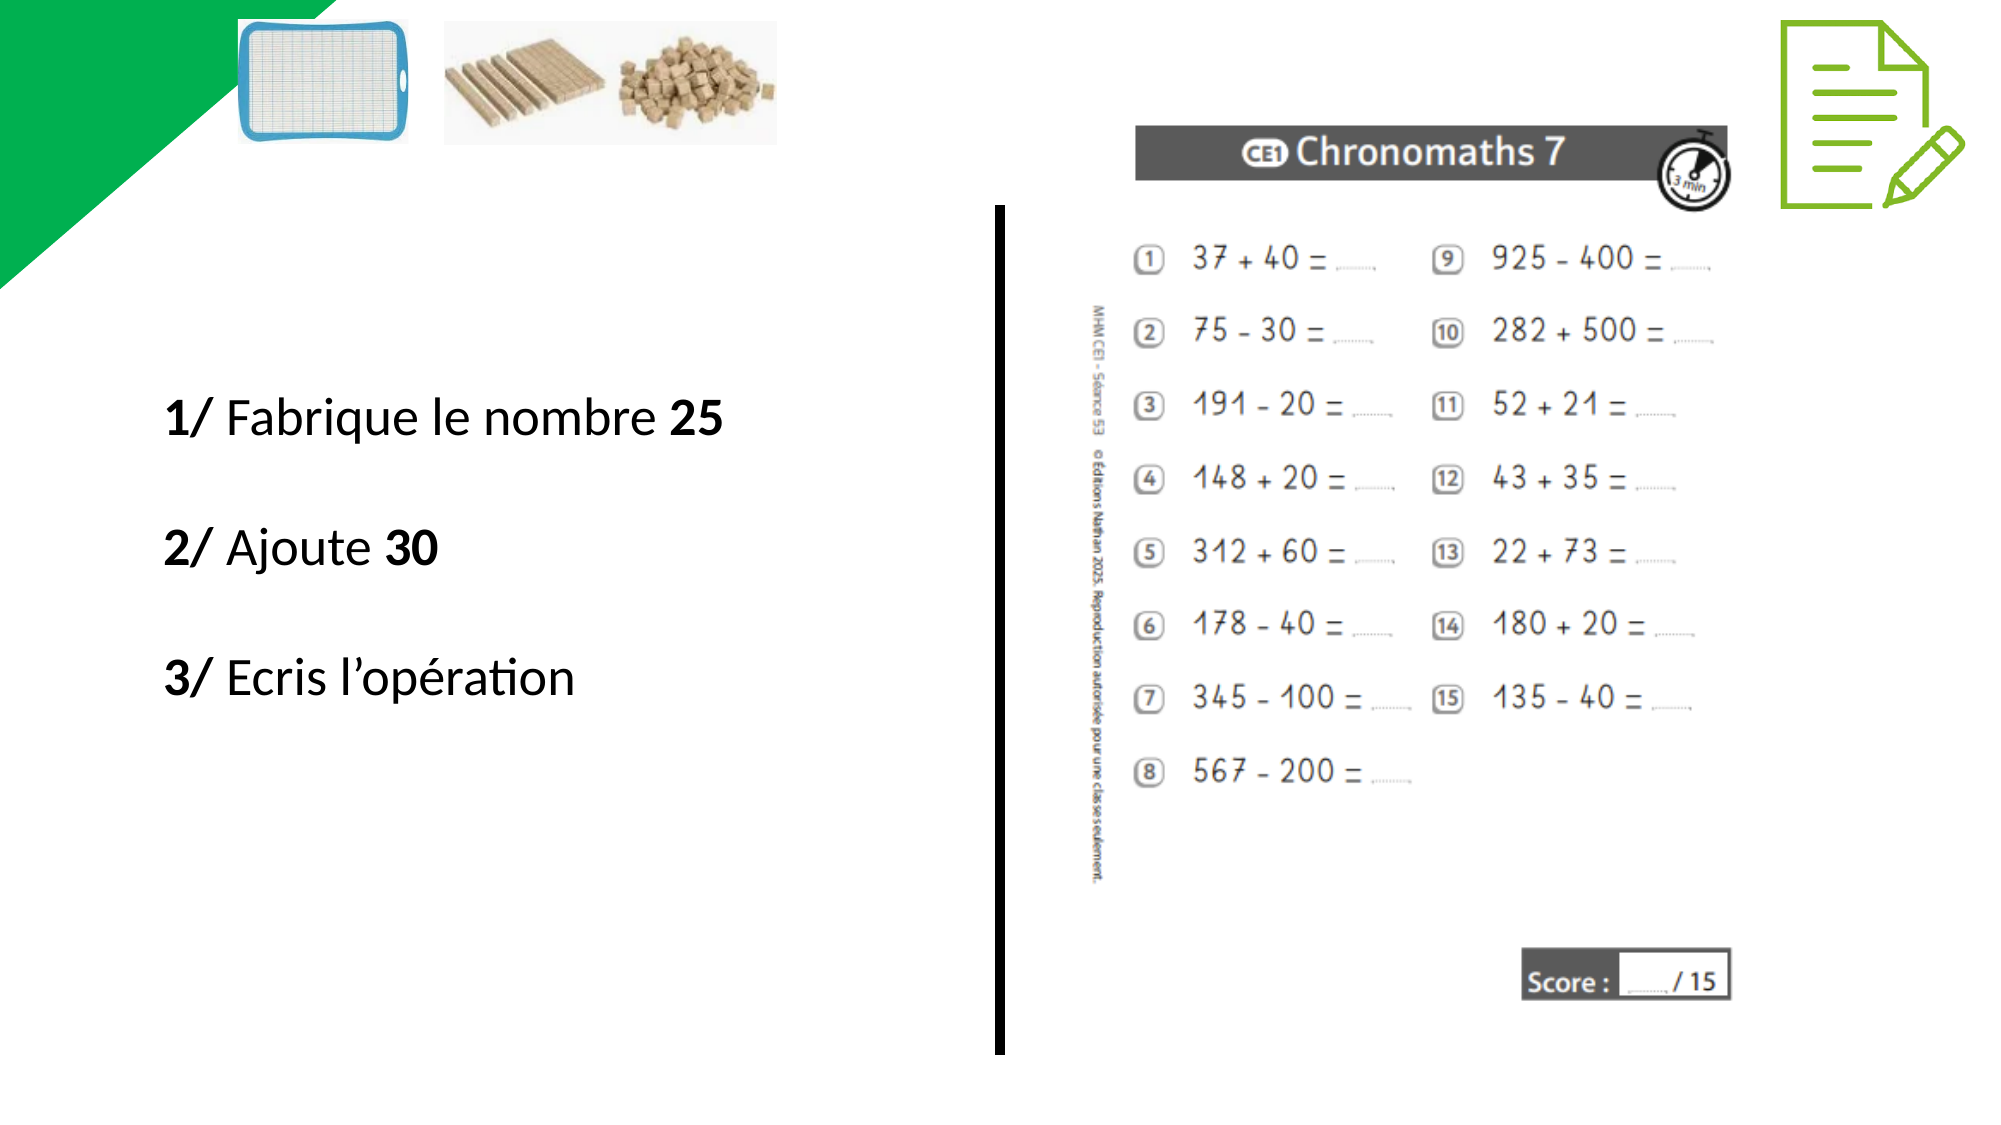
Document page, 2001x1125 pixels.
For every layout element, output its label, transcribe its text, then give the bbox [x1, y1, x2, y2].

picture [1074, 95, 1745, 1013]
picture [237, 19, 409, 144]
text_box [0, 0, 337, 290]
picture [1778, 20, 1967, 209]
picture [444, 21, 777, 145]
text_box 1/ Fabrique le nombre 25 2/ Ajoute 30 3/ Ecris l’opération [148, 374, 740, 714]
